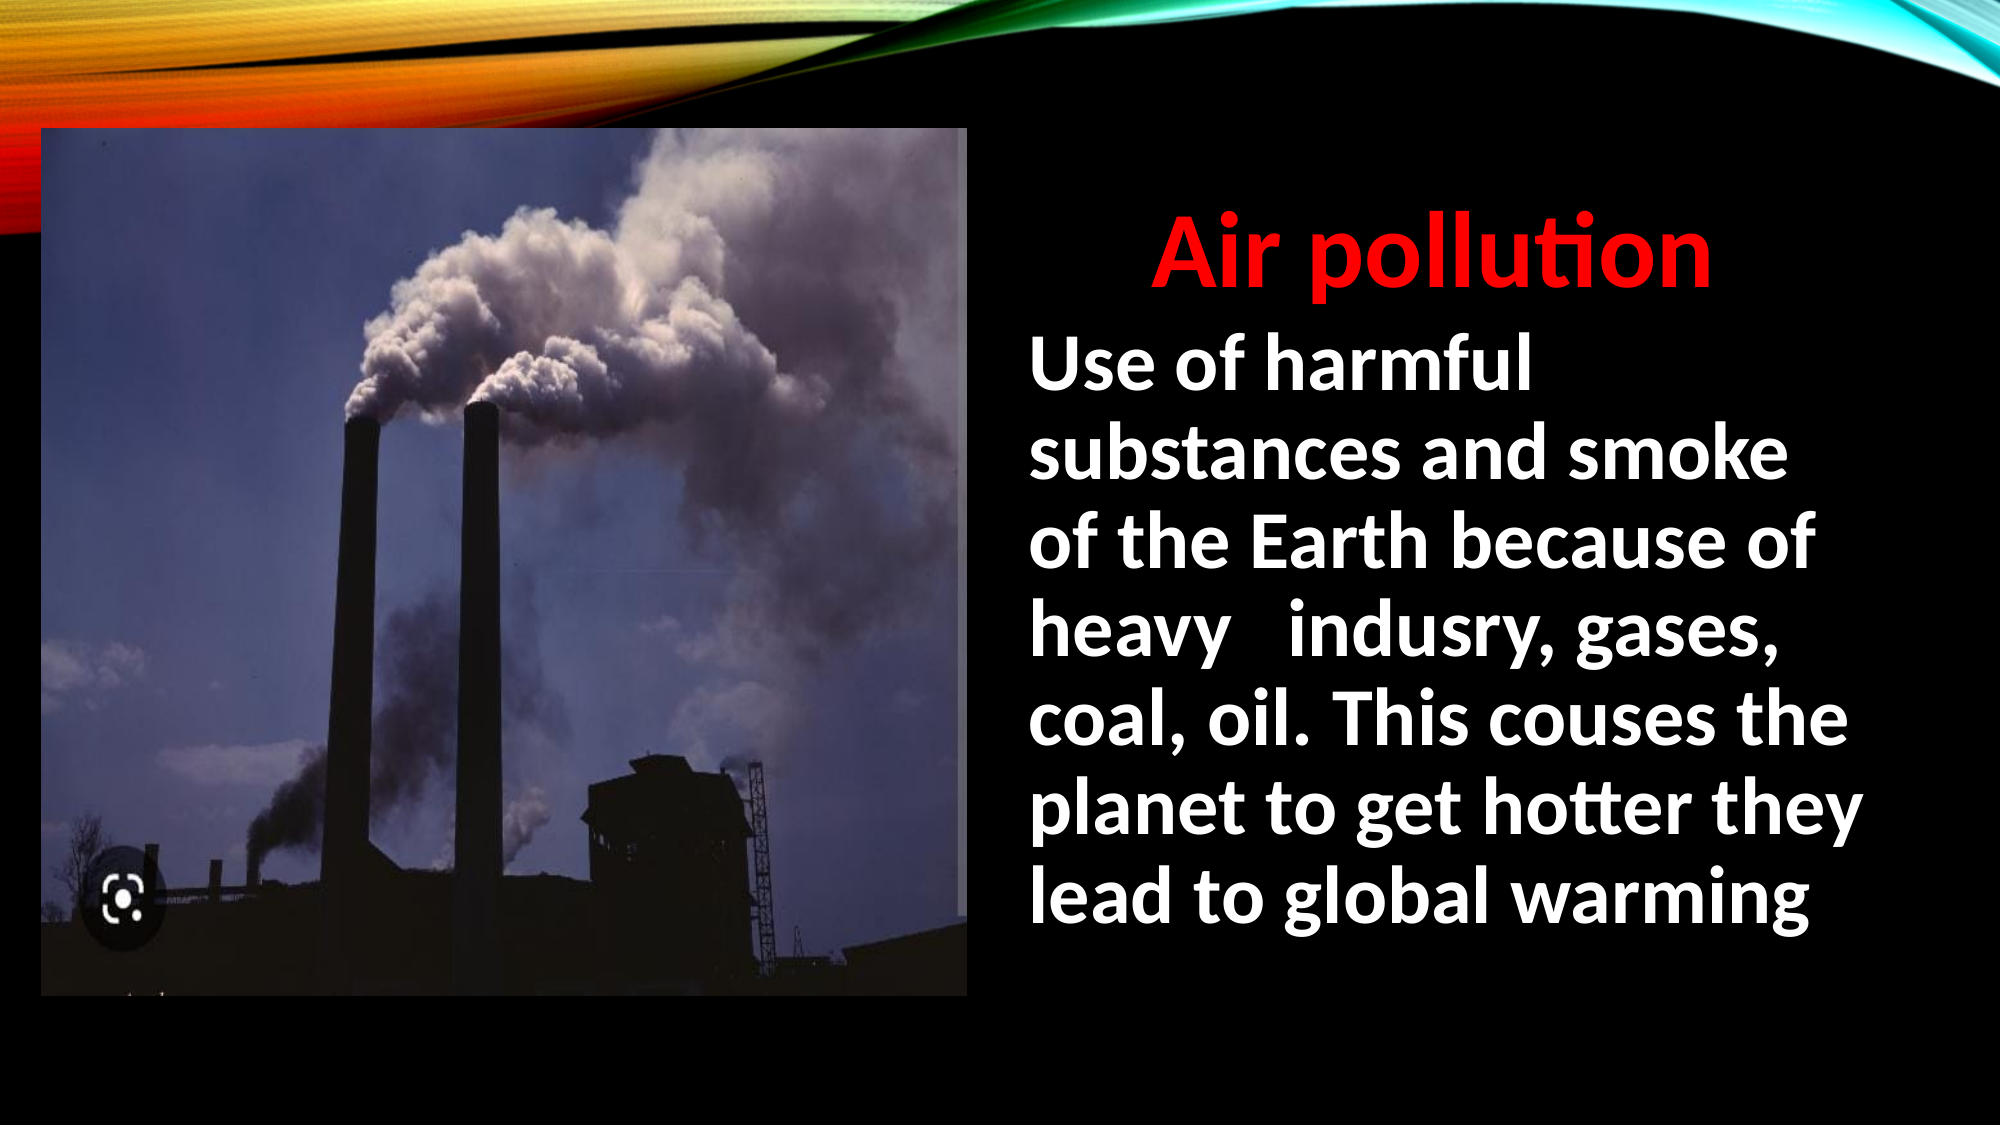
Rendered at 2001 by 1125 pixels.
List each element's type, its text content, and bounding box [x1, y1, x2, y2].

picture [0, 0, 2000, 997]
list Air pollution Use of harmful substances and smoke of the Earth because of heavy indusry, gases, coal, oil. This couses the planet to get hotter they lead to global warming [874, 186, 1888, 1021]
